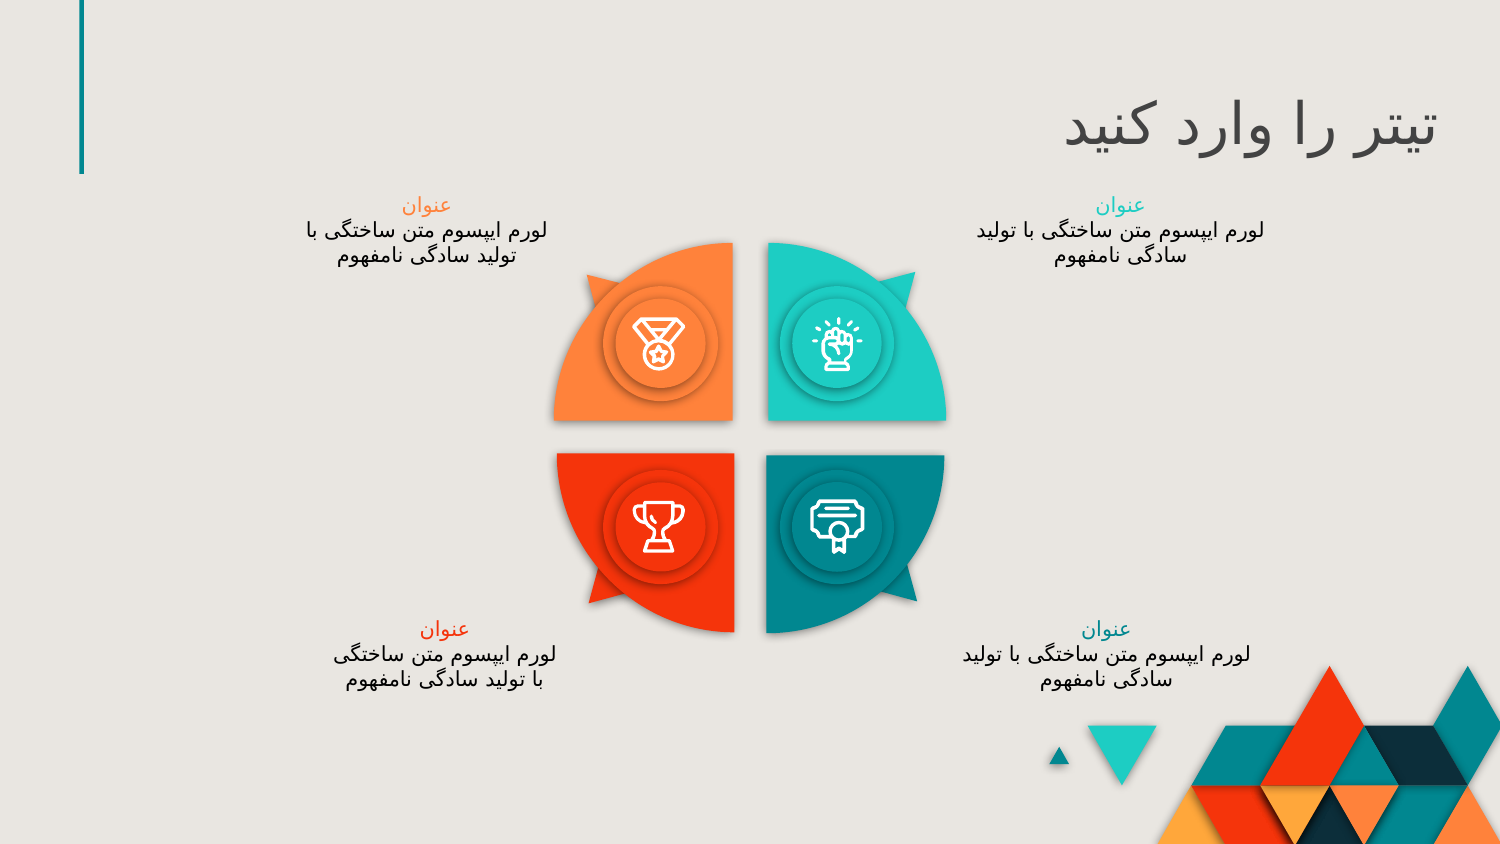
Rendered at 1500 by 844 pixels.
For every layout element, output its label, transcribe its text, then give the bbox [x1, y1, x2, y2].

subtitle عنوان لورم ایپسوم متن ساختگی با تولید سادگی نامفهوم [946, 177, 1296, 262]
subtitle عنوان لورم ایپسوم متن ساختگی با تولید سادگی نامفهوم [273, 177, 581, 272]
title تیتر را وارد کنید [126, 76, 1455, 172]
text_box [810, 499, 865, 555]
subtitle عنوان لورم ایپسوم متن ساختگی با تولید سادگی نامفهوم [309, 600, 581, 696]
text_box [811, 316, 864, 372]
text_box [553, 242, 947, 634]
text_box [632, 500, 686, 553]
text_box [631, 317, 686, 371]
subtitle عنوان لورم ایپسوم متن ساختگی با تولید سادگی نامفهوم [928, 600, 1285, 696]
